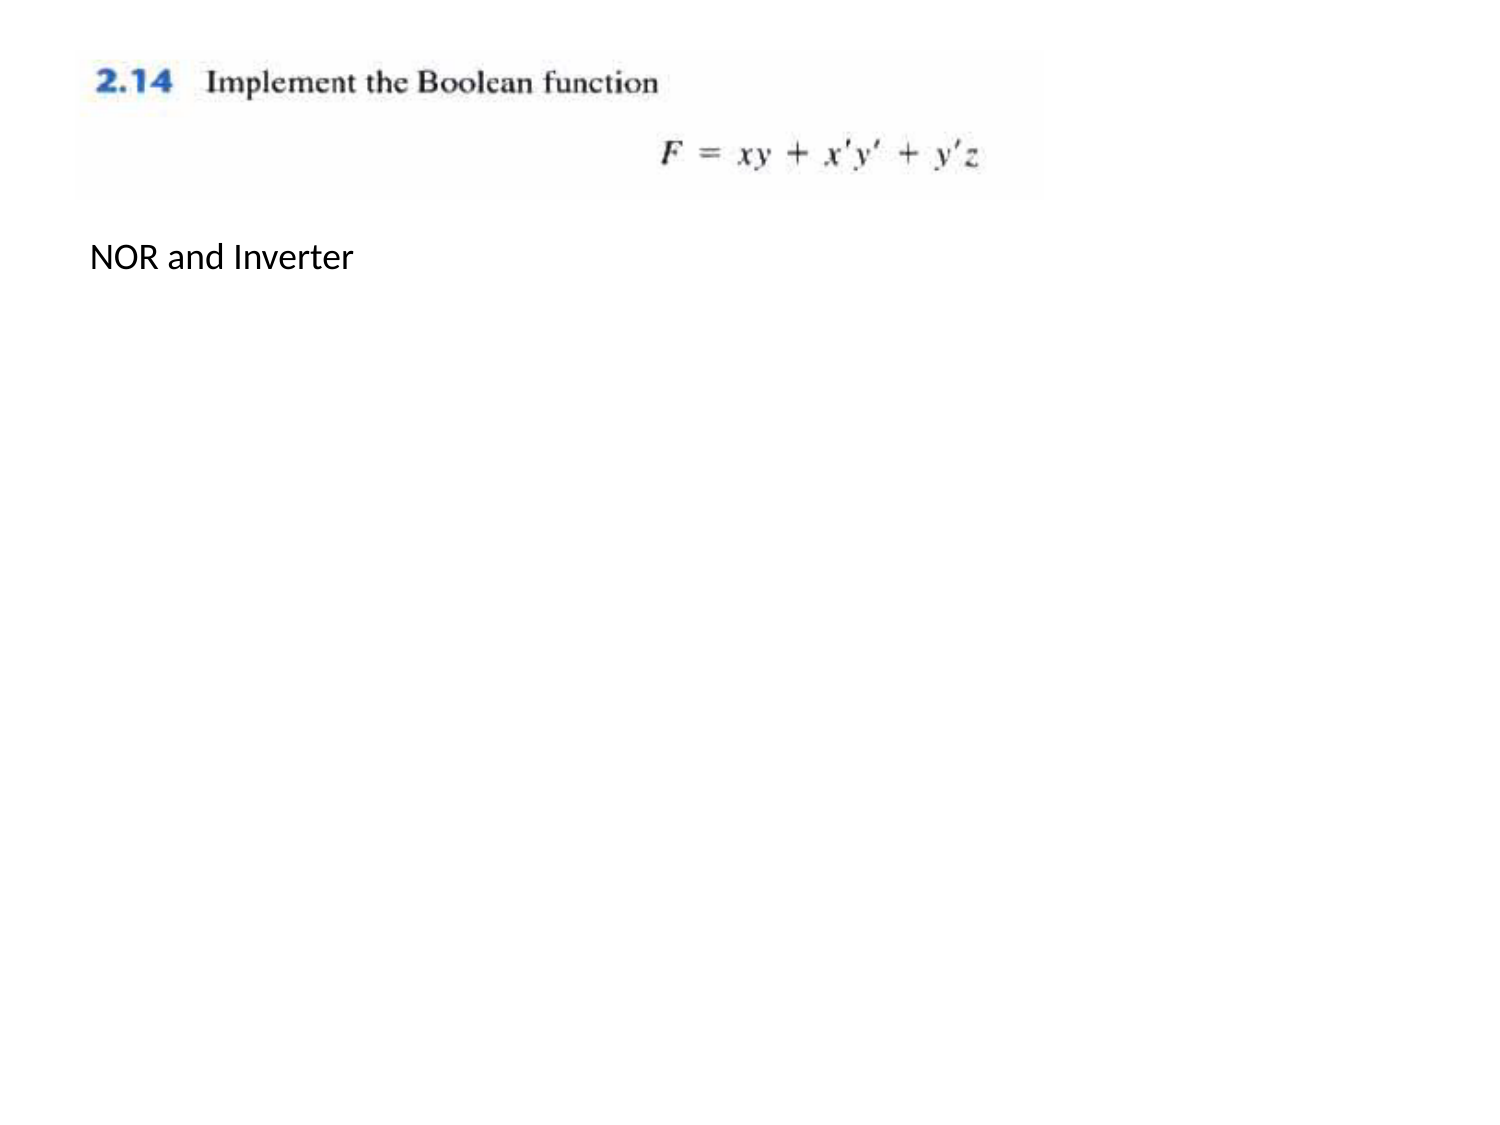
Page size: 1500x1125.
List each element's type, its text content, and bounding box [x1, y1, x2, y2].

text_box NOR and Inverter [75, 224, 488, 285]
picture [74, 49, 1044, 201]
